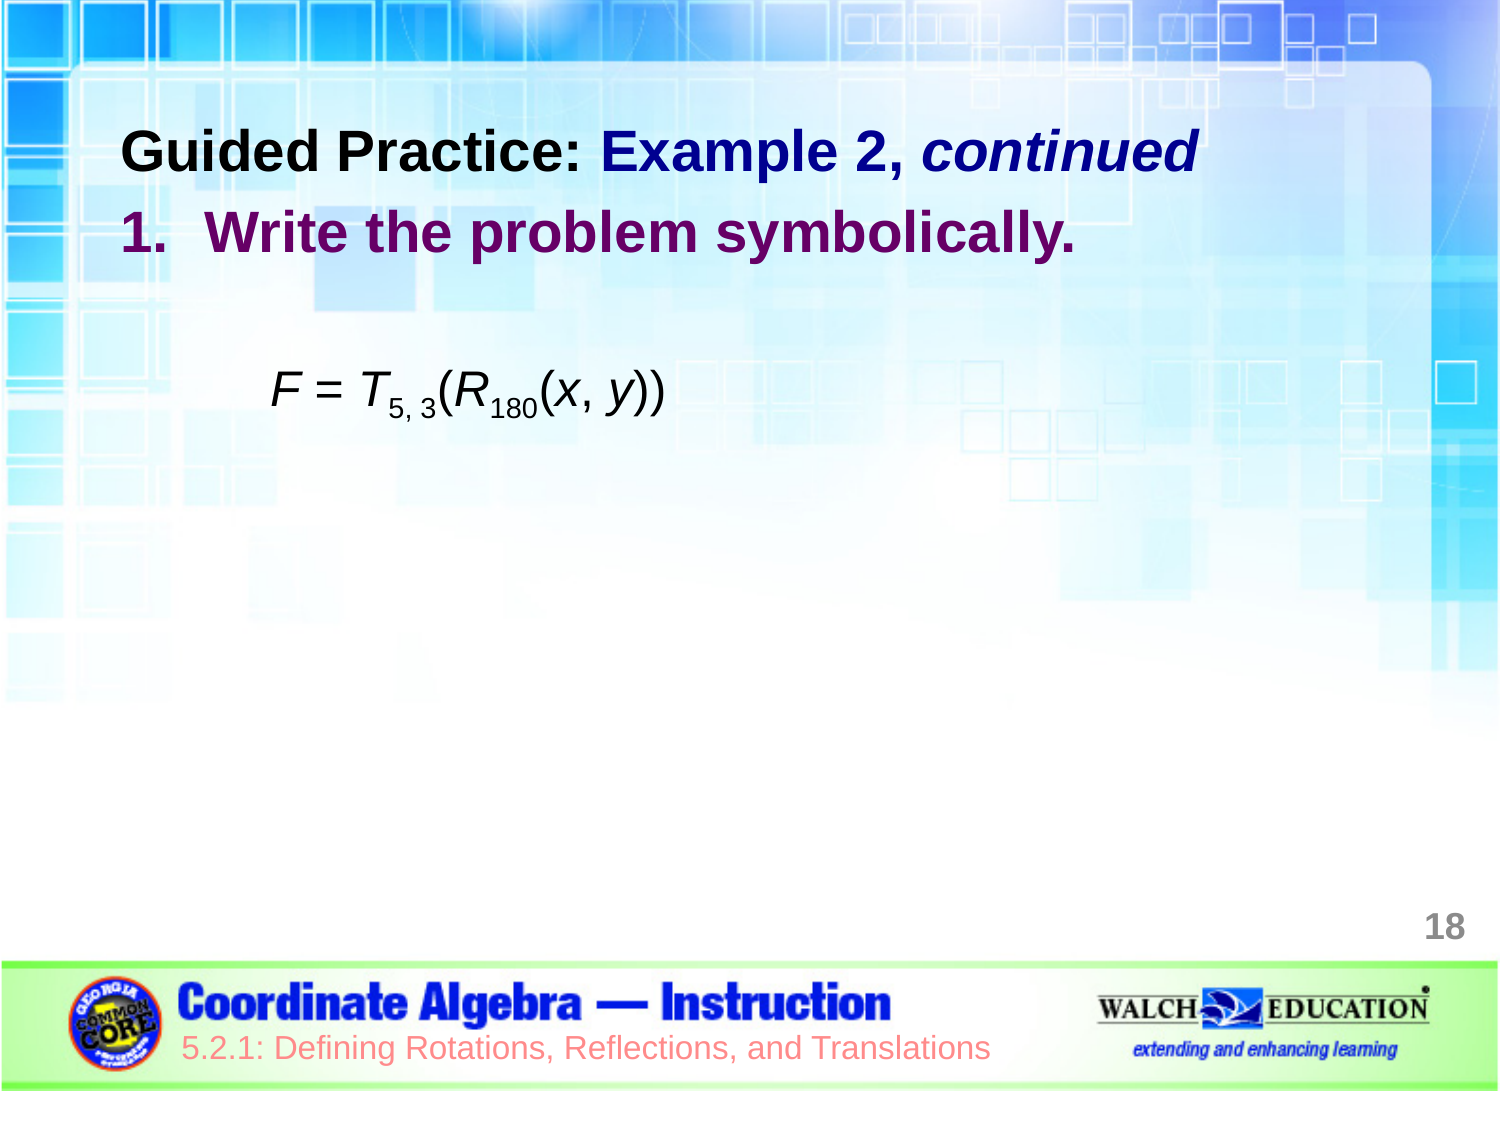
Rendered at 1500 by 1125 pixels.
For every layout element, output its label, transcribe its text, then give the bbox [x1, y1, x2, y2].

footer 5.2.1: Defining Rotations, Reflections, and Translations [166, 1024, 1080, 1069]
subtitle Guided Practice: Example 2, continued Write the problem symbolically. F = T5, 3(R180(x, y)) [105, 105, 1394, 925]
slide_number 18 [1361, 901, 1481, 949]
picture [1, 0, 1500, 1091]
